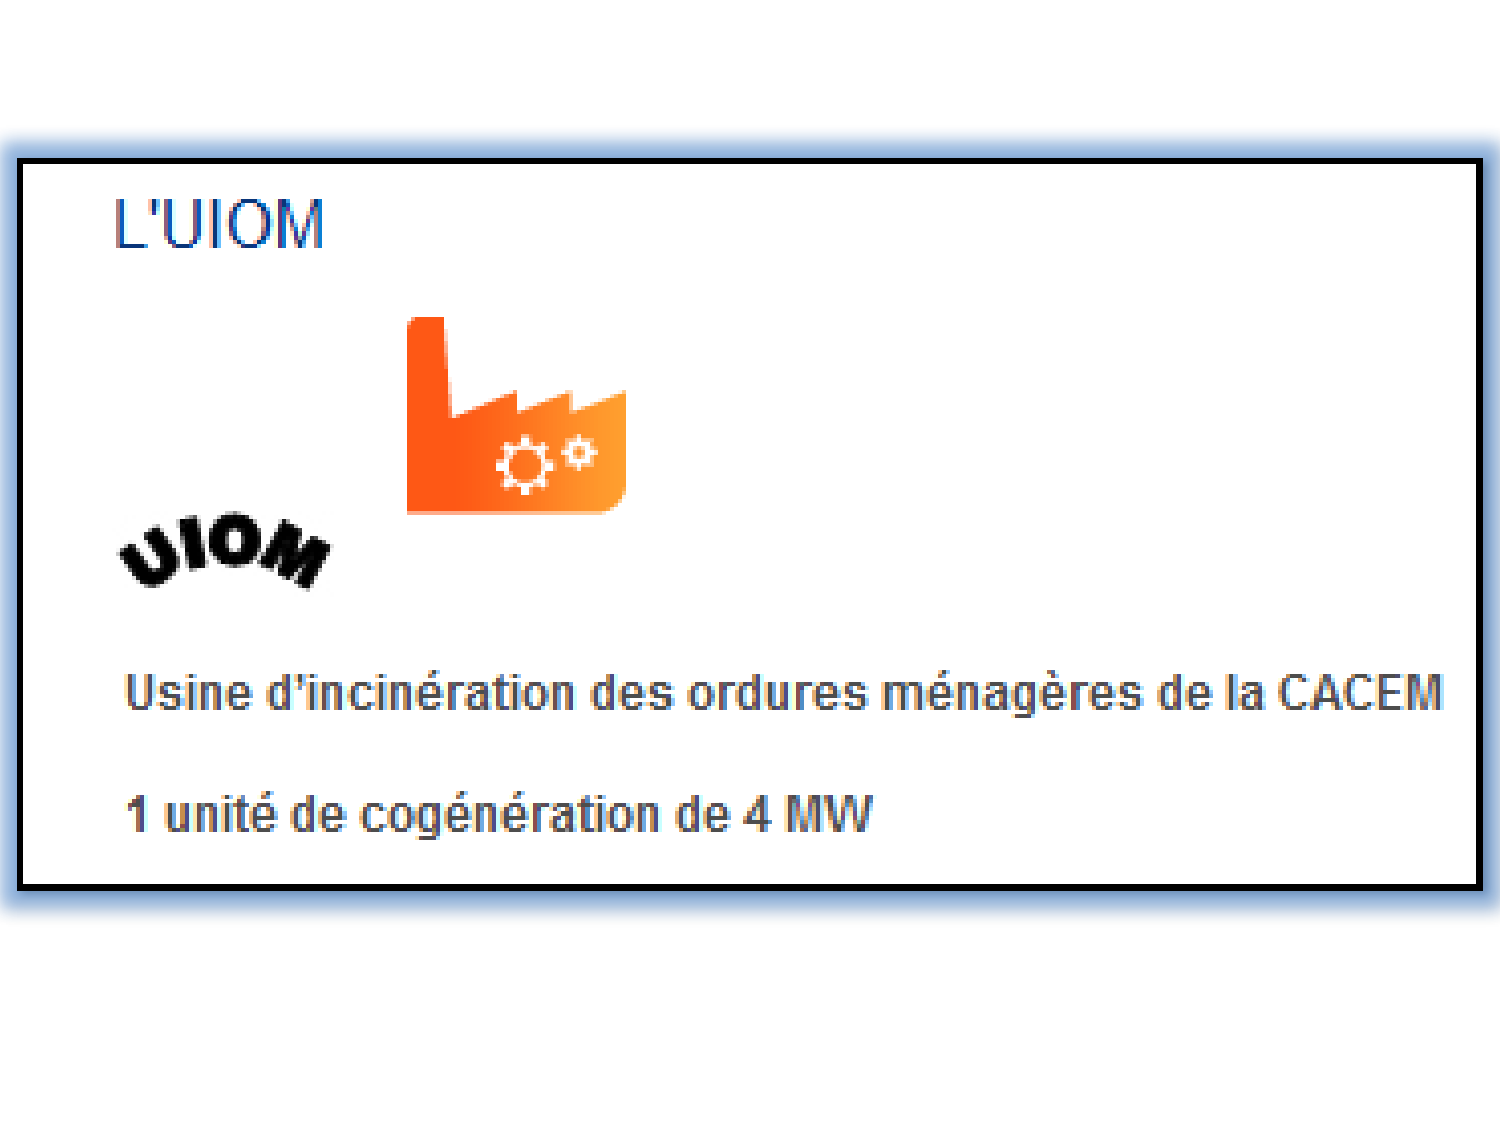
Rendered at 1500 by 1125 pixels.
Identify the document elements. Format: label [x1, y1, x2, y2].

picture [23, 163, 1477, 885]
